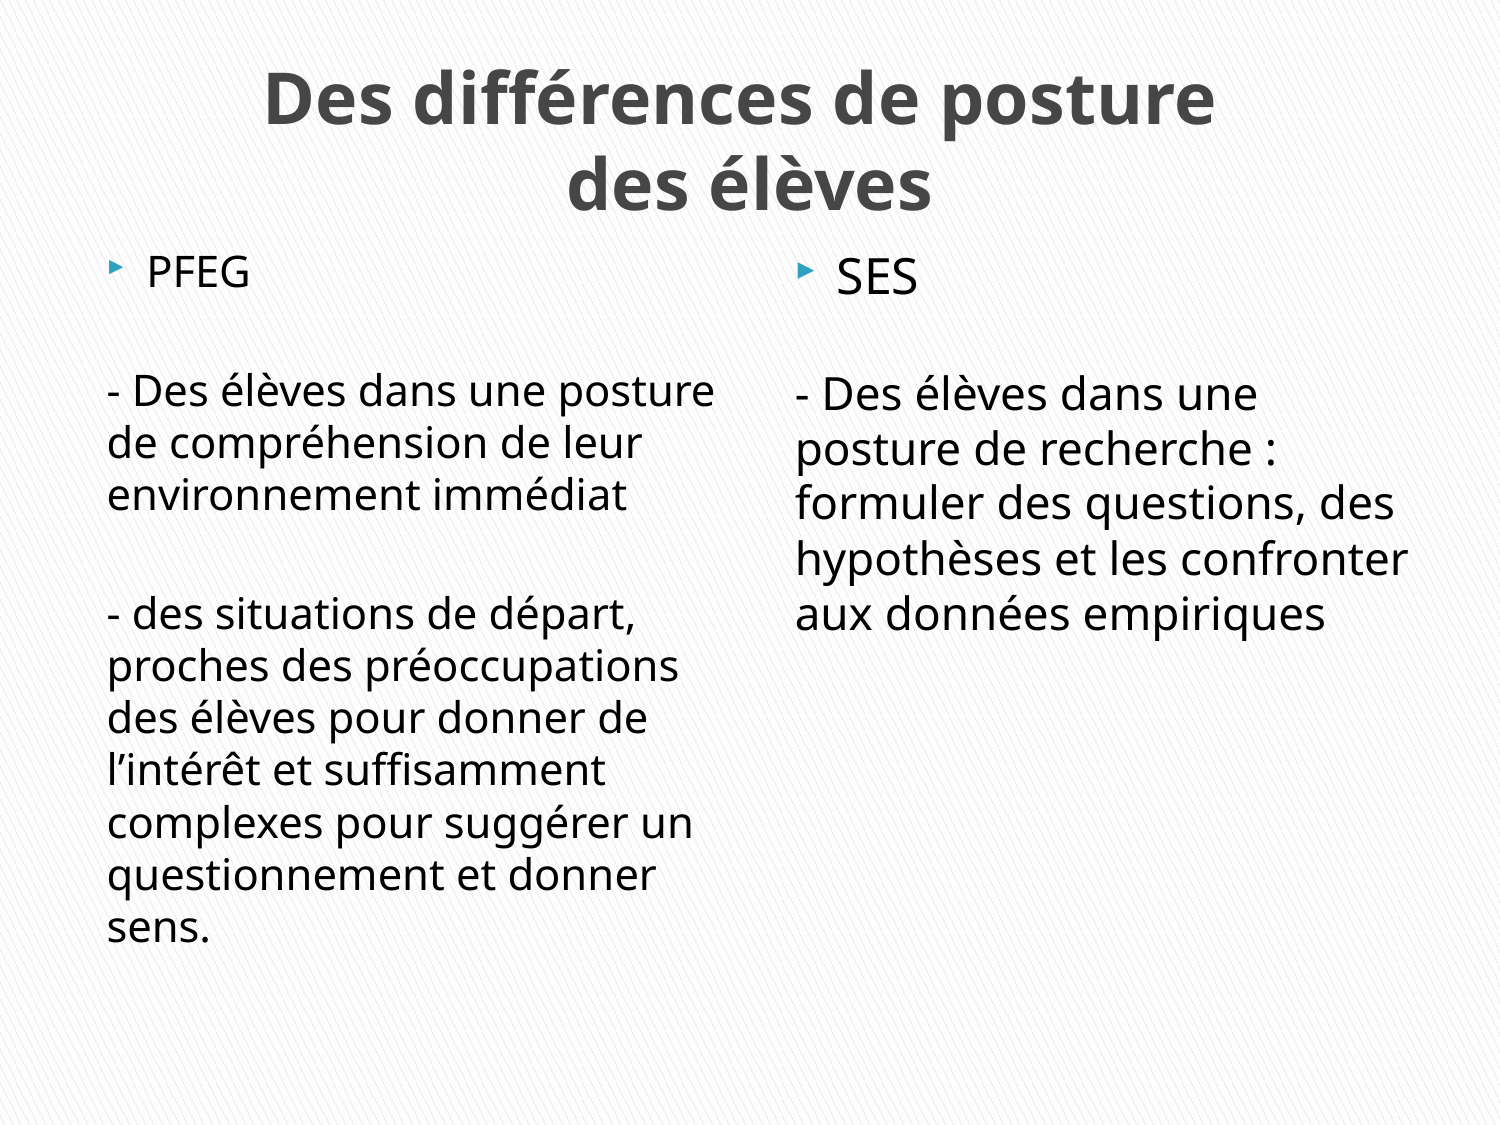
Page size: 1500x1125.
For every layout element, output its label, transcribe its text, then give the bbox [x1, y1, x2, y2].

list PFEG - Des élèves dans une posture de compréhension de leur environnement immédiat - des situations de départ, proches des préoccupations des élèves pour donner de l’intérêt et suffisamment complexes pour suggérer un questionnement et donner sens. [75, 236, 750, 965]
title Des différences de posture des élèves [75, 44, 1425, 233]
list SES - Des élèves dans une posture de recherche : formuler des questions, des hypothèses et les confronter aux données empiriques [761, 236, 1425, 884]
